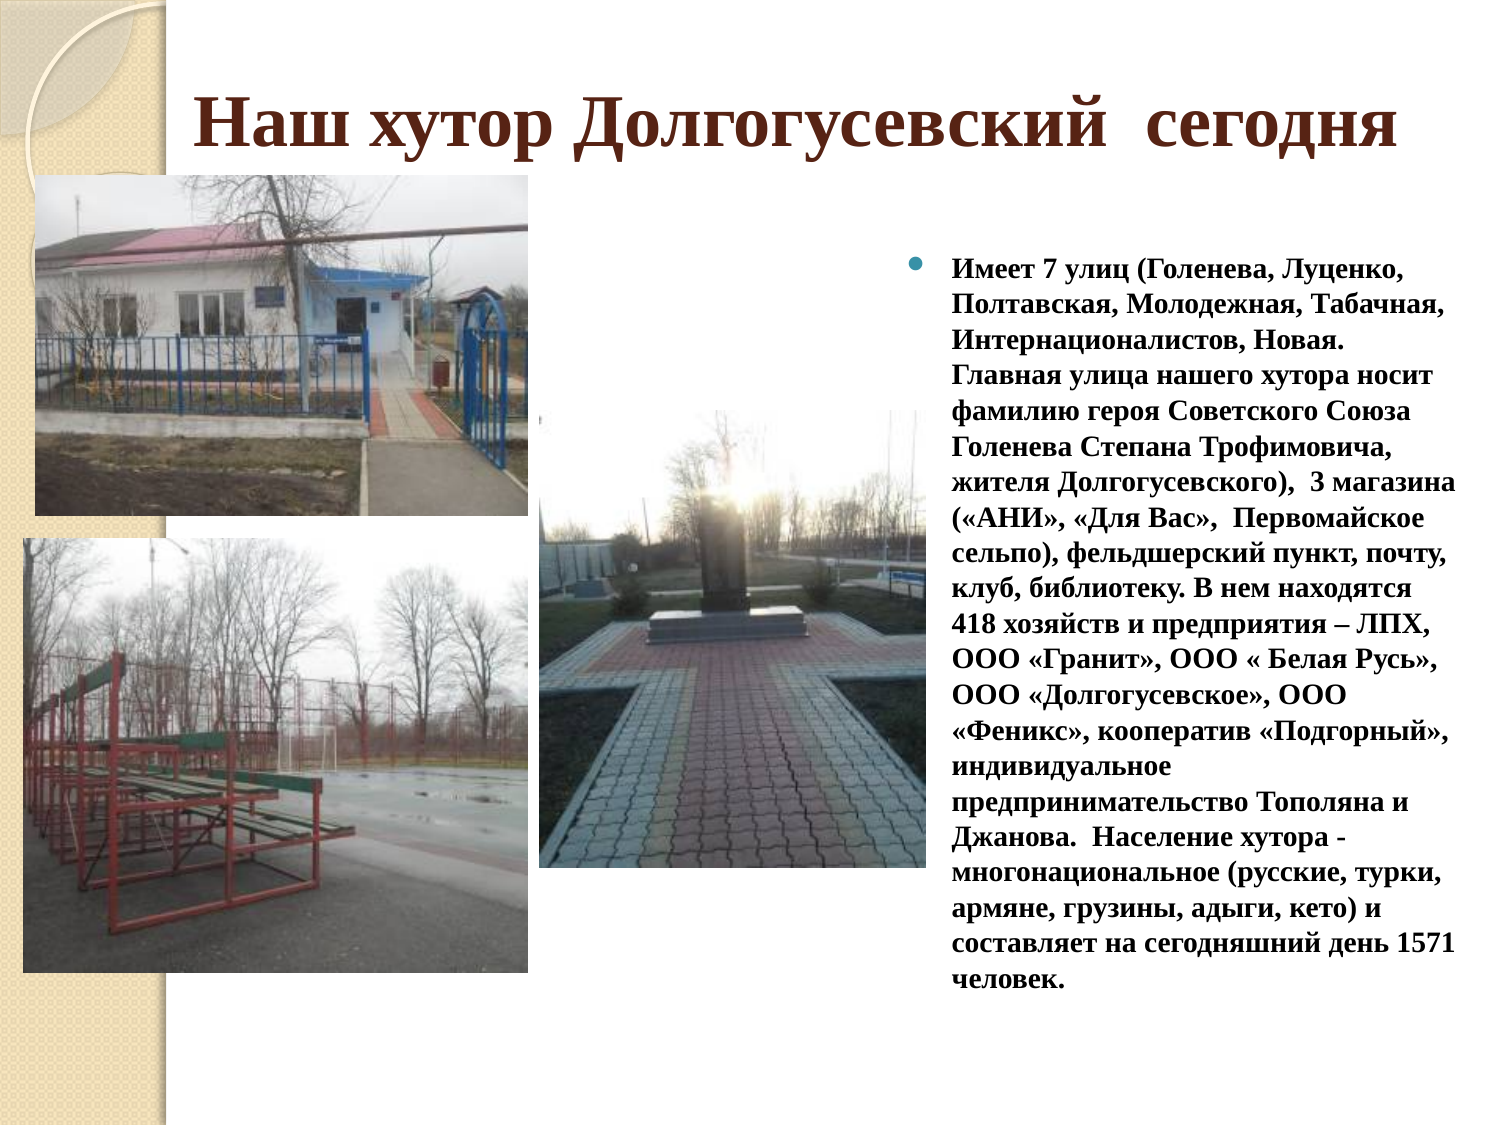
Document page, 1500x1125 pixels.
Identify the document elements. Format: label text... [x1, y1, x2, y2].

picture [23, 538, 528, 973]
picture [34, 175, 528, 516]
picture [538, 409, 926, 868]
title Наш хутор Долгогусевский сегодня [175, 35, 1418, 200]
list Имеет 7 улиц (Голенева, Луценко, Полтавская, Молодежная, Табачная, Интернационалистов, Новая. Главная улица нашего хутора носит фамилию героя Советского Союза Голенева Степана Трофимовича, жителя Долгогусевского), 3 магазина («АНИ», «Для Вас», Первомайское сельпо), фельдшерский пункт, почту, клуб, библиотеку. В нем находятся 418 хозяйств и предприятия – ЛПХ, ООО «Гранит», ООО « Белая Русь», ООО «Долгогусевское», ООО «Феникс», кооператив «Подгорный», индивидуальное предпринимательство Тополяна и Джанова. Население хутора - многонациональное (русские, турки, армяне, грузины, адыги, кето) и составляет на сегодняшний день 1571 человек. [878, 198, 1476, 1038]
